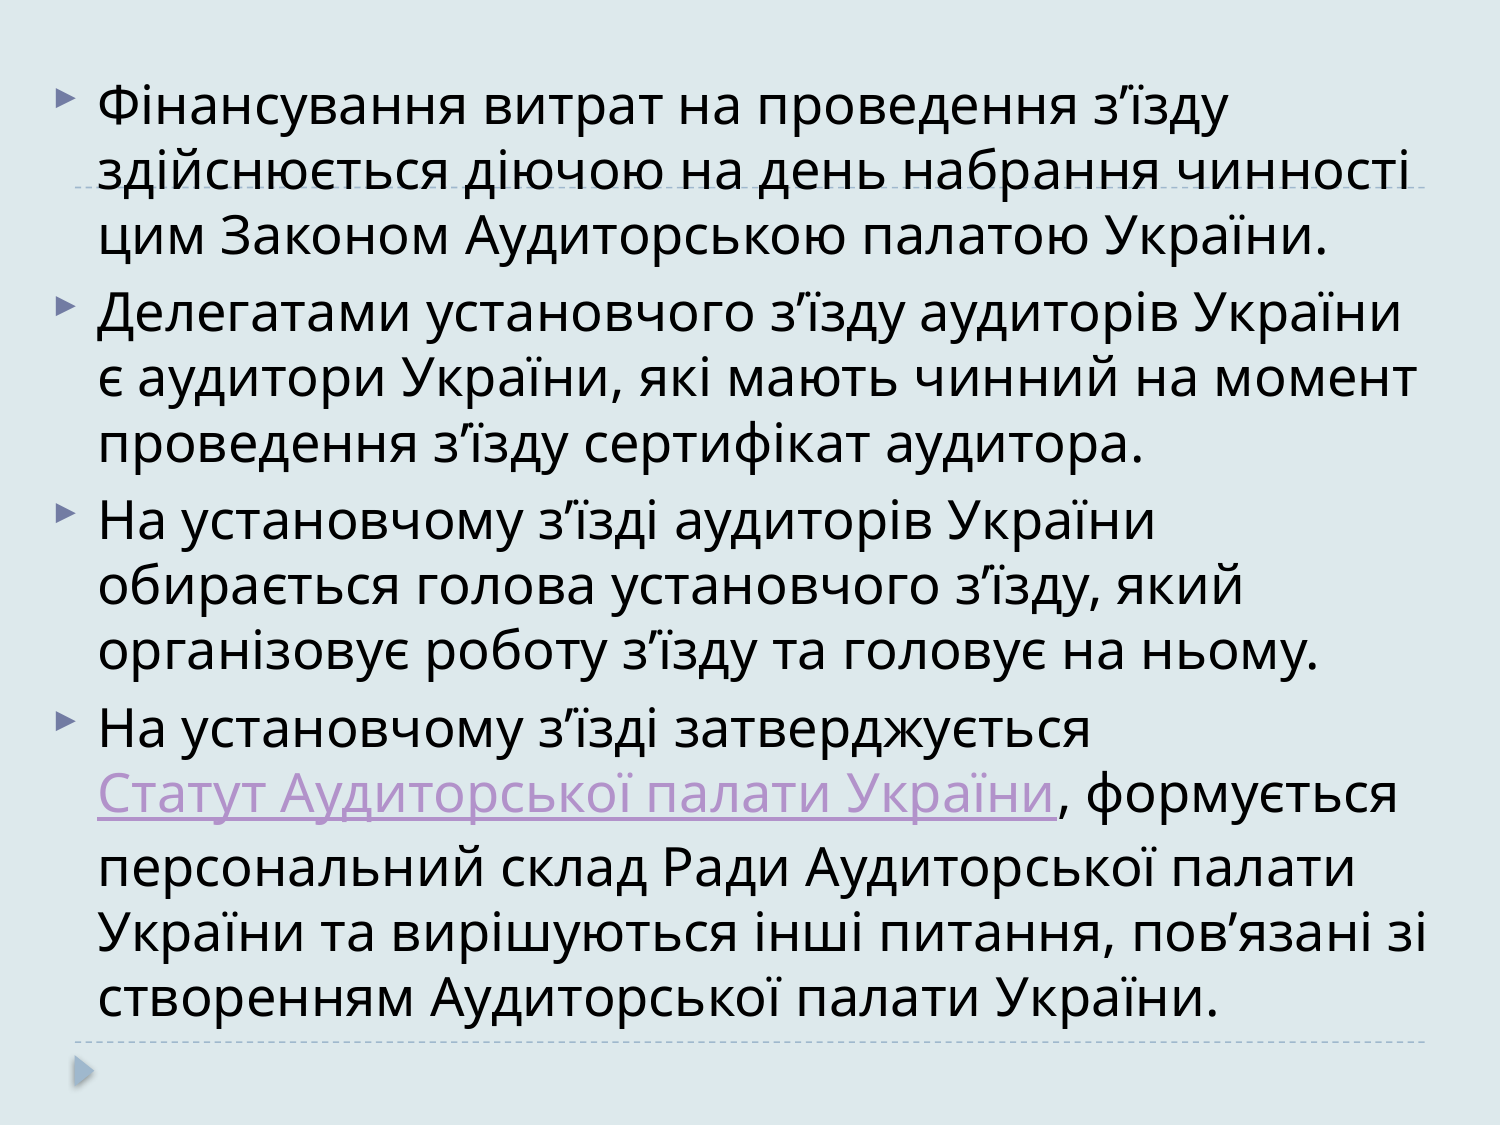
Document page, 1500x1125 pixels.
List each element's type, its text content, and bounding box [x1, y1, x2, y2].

list Фінансування витрат на проведення з’їзду здійснюється діючою на день набрання чинності цим Законом Аудиторською палатою України. Делегатами установчого з’їзду аудиторів України є аудитори України, які мають чинний на момент проведення з’їзду сертифікат аудитора. На установчому з’їзді аудиторів України обирається голова установчого з’їзду, який організовує роботу з’їзду та головує на ньому. На установчому з’їзді затверджується Статут Аудиторської палати України, формується персональний склад Ради Аудиторської палати України та вирішуються інші питання, пов’язані зі створенням Аудиторської палати України. [37, 62, 1450, 1088]
